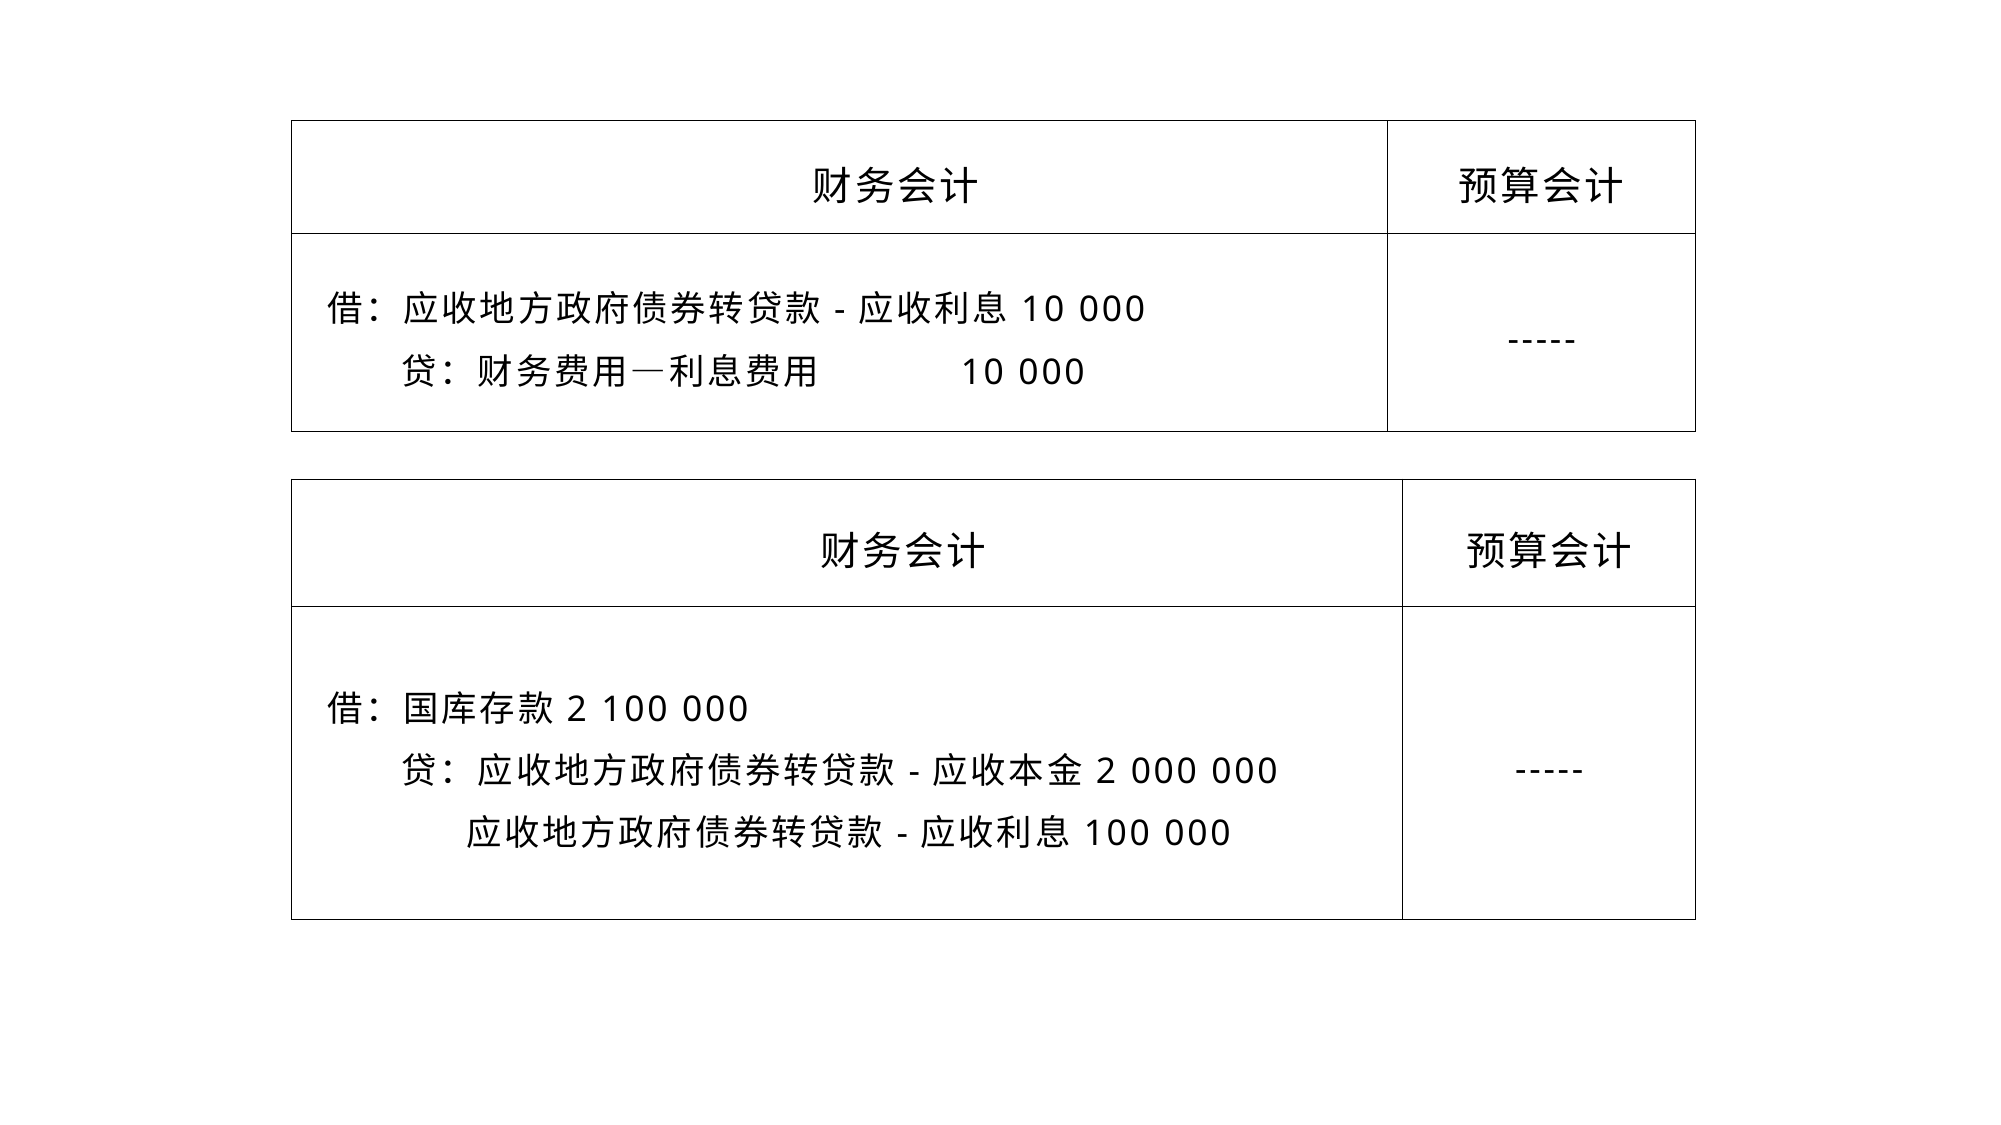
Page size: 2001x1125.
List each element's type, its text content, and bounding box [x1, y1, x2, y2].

table_cell ----- [1388, 234, 1695, 431]
table_header 预算会计 [1388, 121, 1695, 233]
table_header 财务会计 [292, 480, 1402, 606]
table_header 预算会计 [1403, 480, 1695, 606]
table_cell 借：应收地方政府债券转贷款-应收利息10 000 贷：财务费用—利息费用 10 000 [292, 234, 1387, 431]
table_cell ----- [1403, 607, 1695, 919]
table_header 财务会计 [292, 121, 1387, 233]
table_cell 借：国库存款2 100 000 贷：应收地方政府债券转贷款-应收本金2 000 000 应收地方政府债券转贷款-应收利息100 000 [292, 607, 1402, 919]
